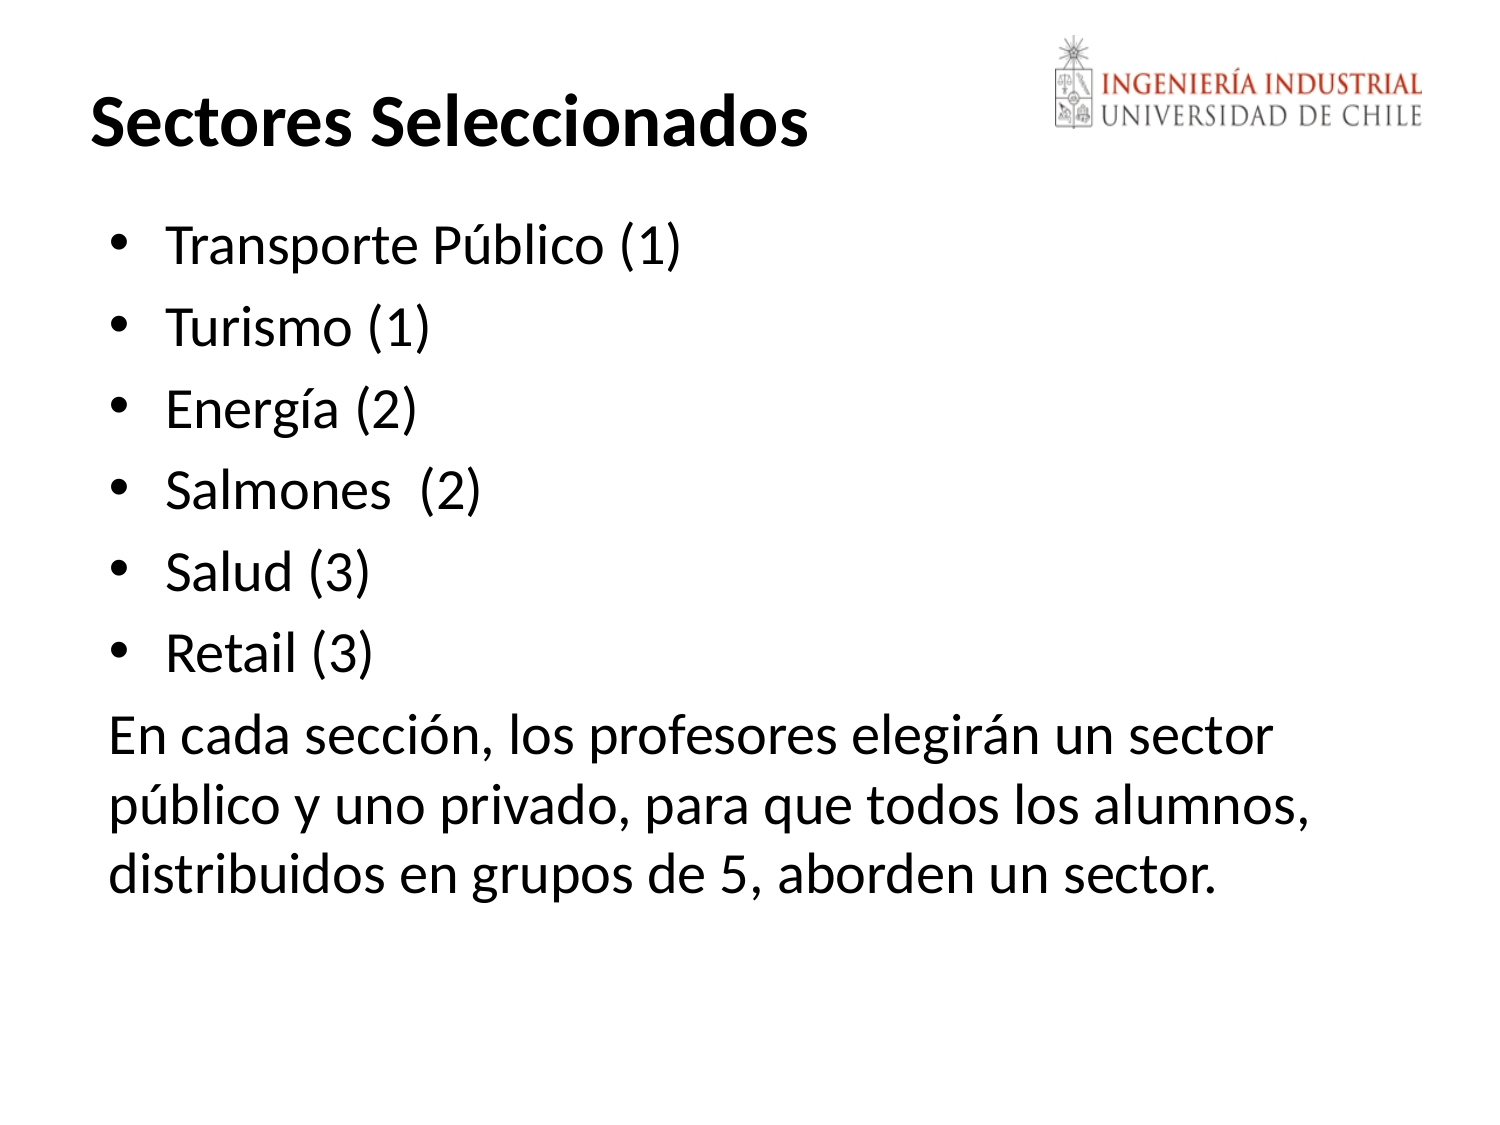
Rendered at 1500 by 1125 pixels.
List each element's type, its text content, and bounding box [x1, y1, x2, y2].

title Sectores Seleccionados [75, 45, 1425, 188]
picture [1055, 35, 1422, 45]
list Transporte Público (1) Turismo (1) Energía (2) Salmones (2) Salud (3) Retail (3) En cada sección, los profesores elegirán un sector público y uno privado, para que todos los alumnos, distribuidos en grupos de 5, aborden un sector. [93, 199, 1432, 958]
